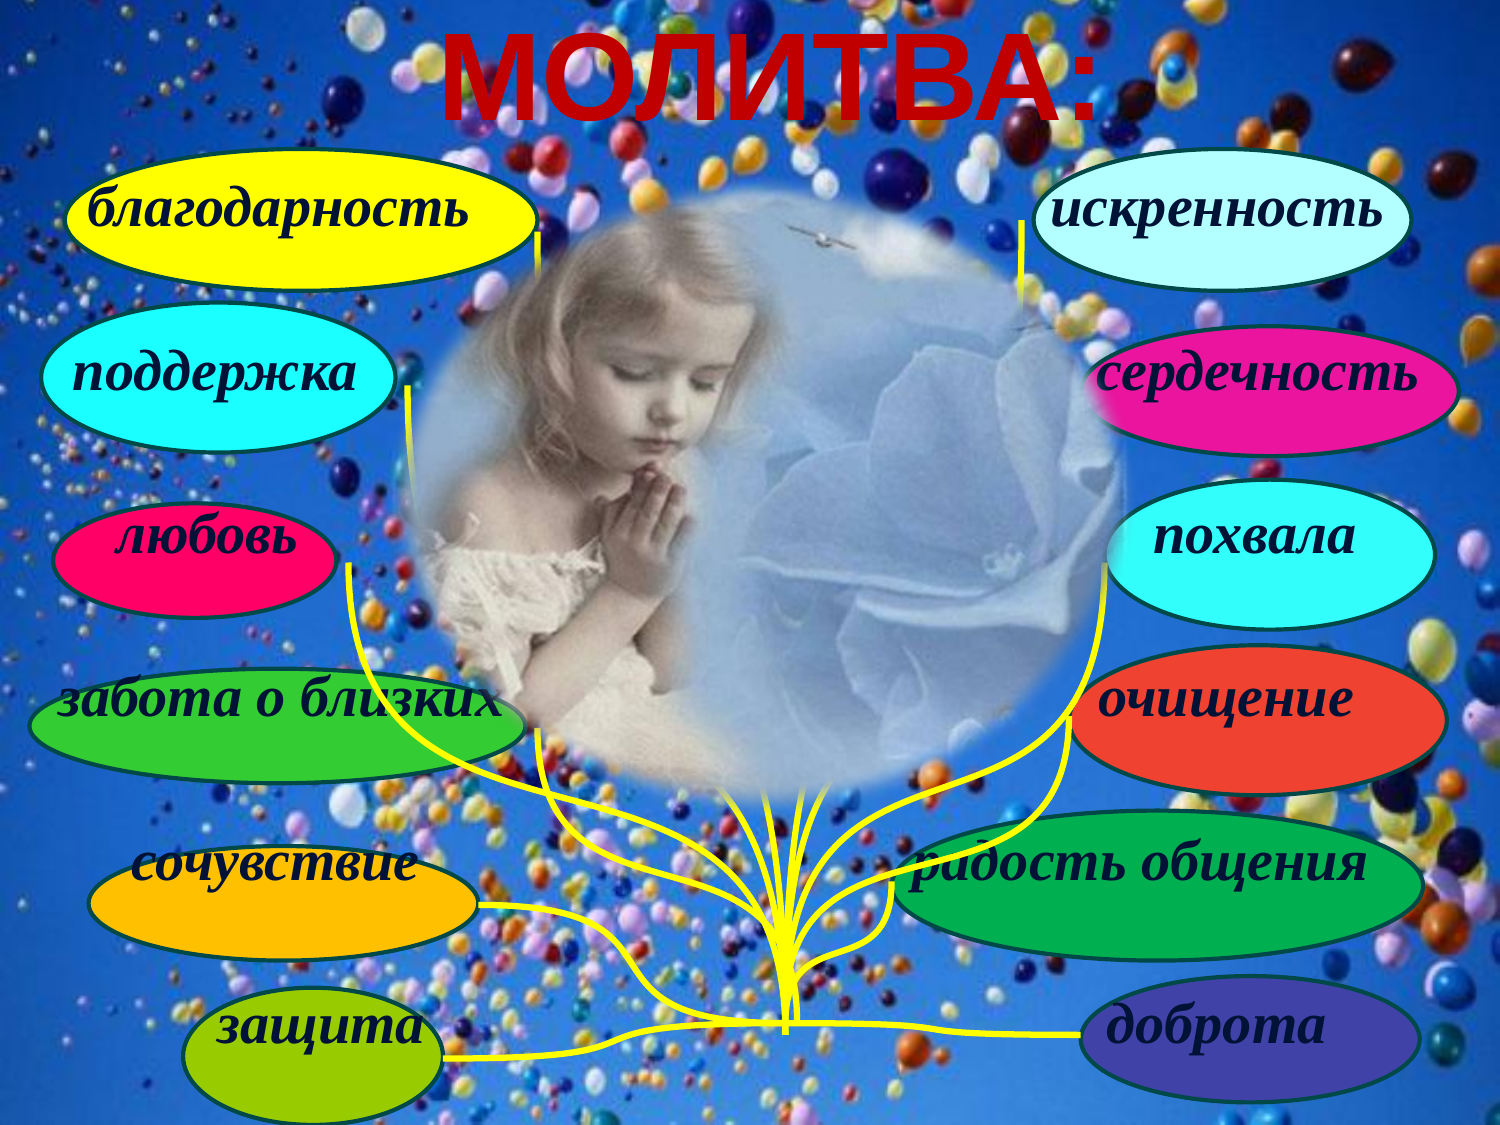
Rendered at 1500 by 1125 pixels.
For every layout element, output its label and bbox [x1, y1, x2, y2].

text_box [519, 827, 715, 903]
text_box [720, 827, 774, 947]
text_box [1079, 627, 1170, 947]
text_box [271, 520, 378, 900]
text_box [259, 509, 378, 758]
text_box [1143, 497, 1300, 735]
text_box [779, 827, 1076, 1006]
text_box [478, 904, 786, 1021]
text_box [330, 579, 514, 1018]
picture [0, 0, 1500, 1125]
text_box [767, 898, 910, 1006]
text_box [631, 827, 715, 847]
text_box [785, 1022, 1081, 1036]
text_box [442, 1022, 786, 1059]
text_box [1143, 550, 1235, 847]
